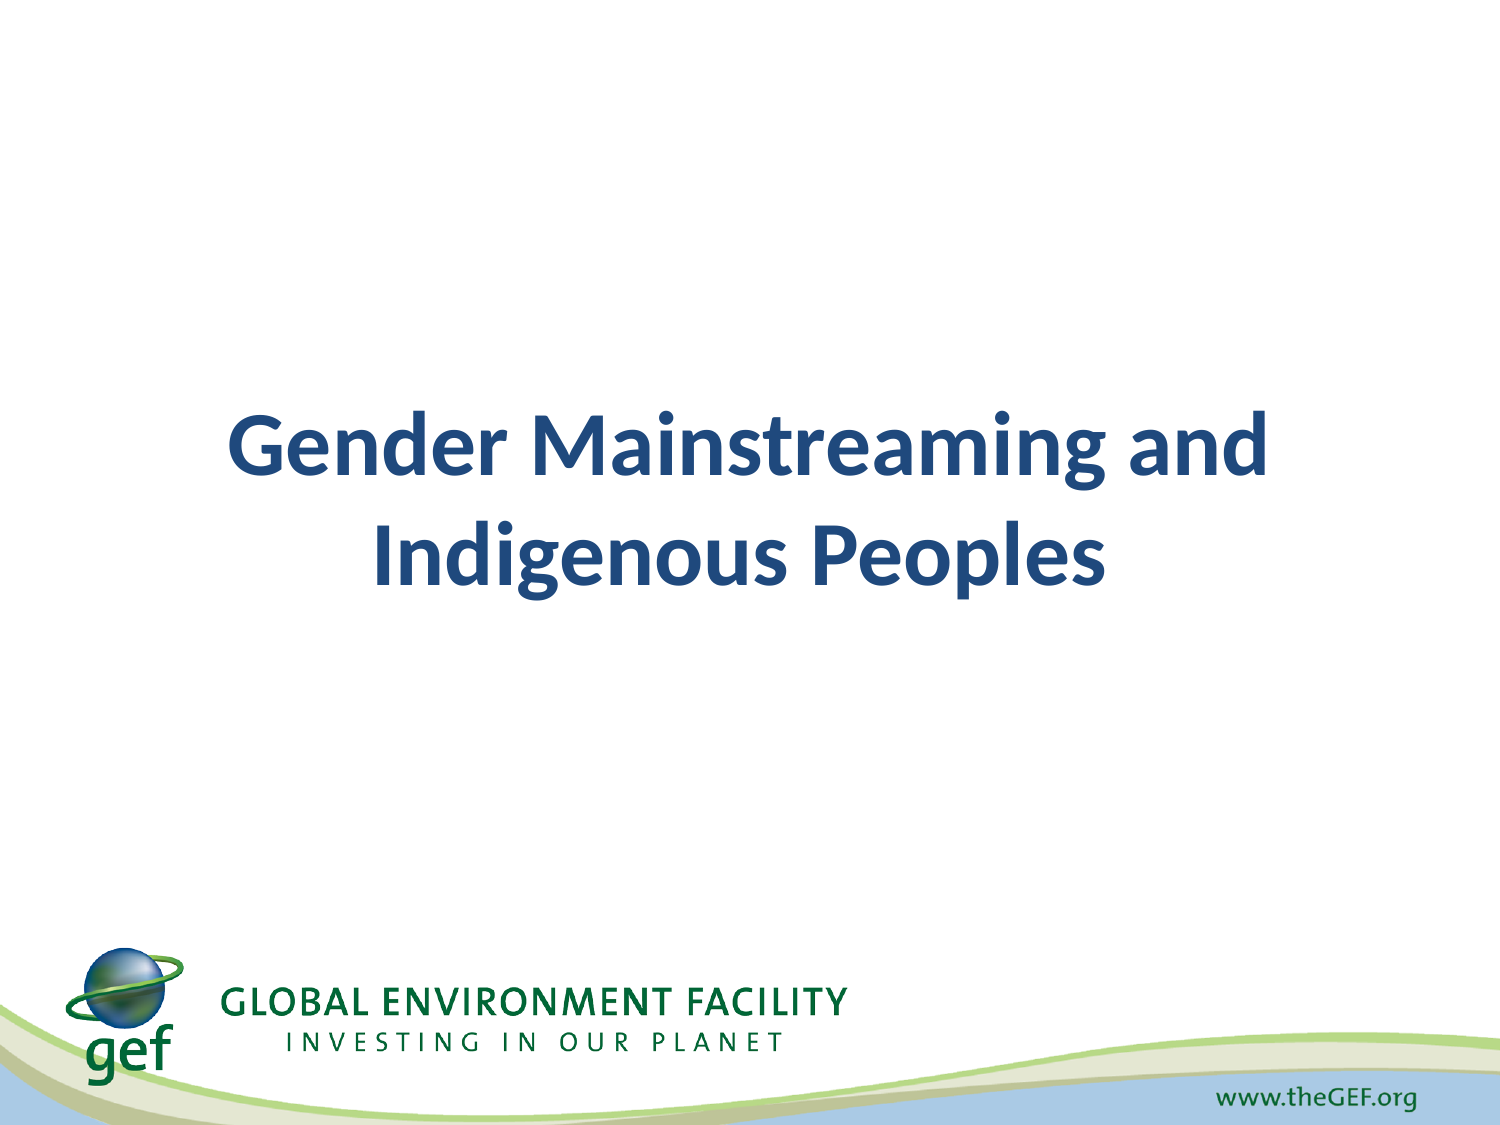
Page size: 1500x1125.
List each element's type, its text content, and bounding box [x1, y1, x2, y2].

picture [0, 920, 1500, 1125]
title Gender Mainstreaming and Indigenous Peoples [74, 399, 1426, 588]
